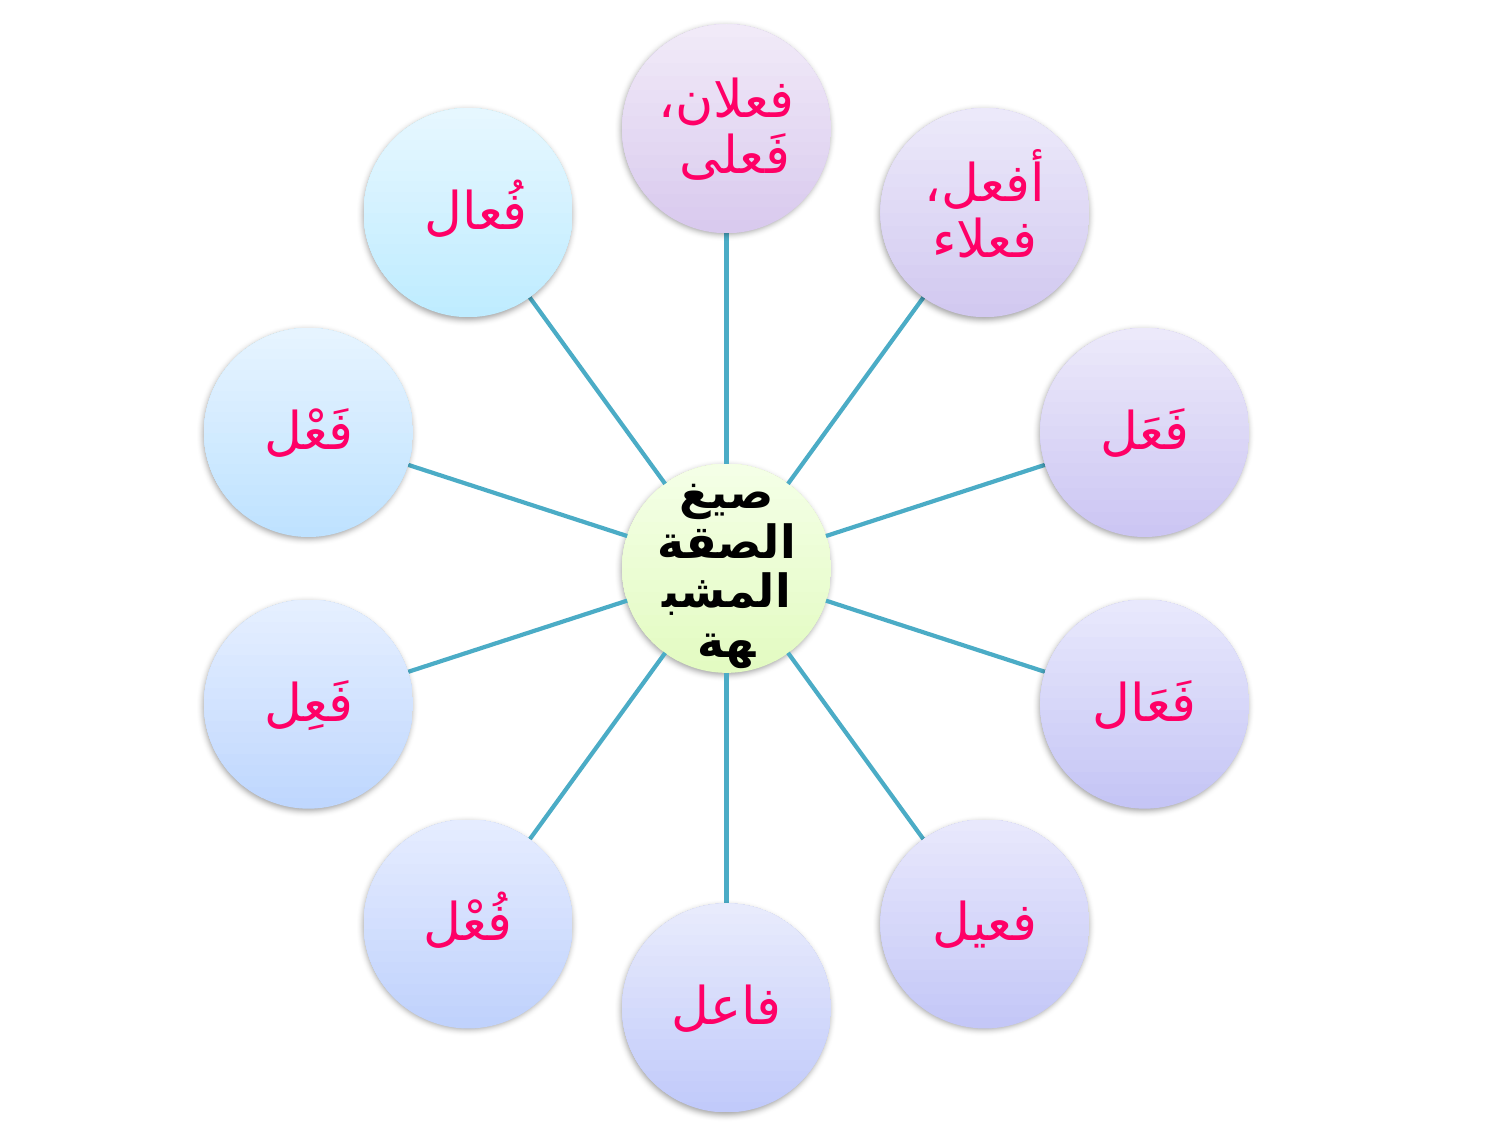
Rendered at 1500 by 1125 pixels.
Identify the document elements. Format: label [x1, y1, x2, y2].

list [34, 23, 1419, 1114]
